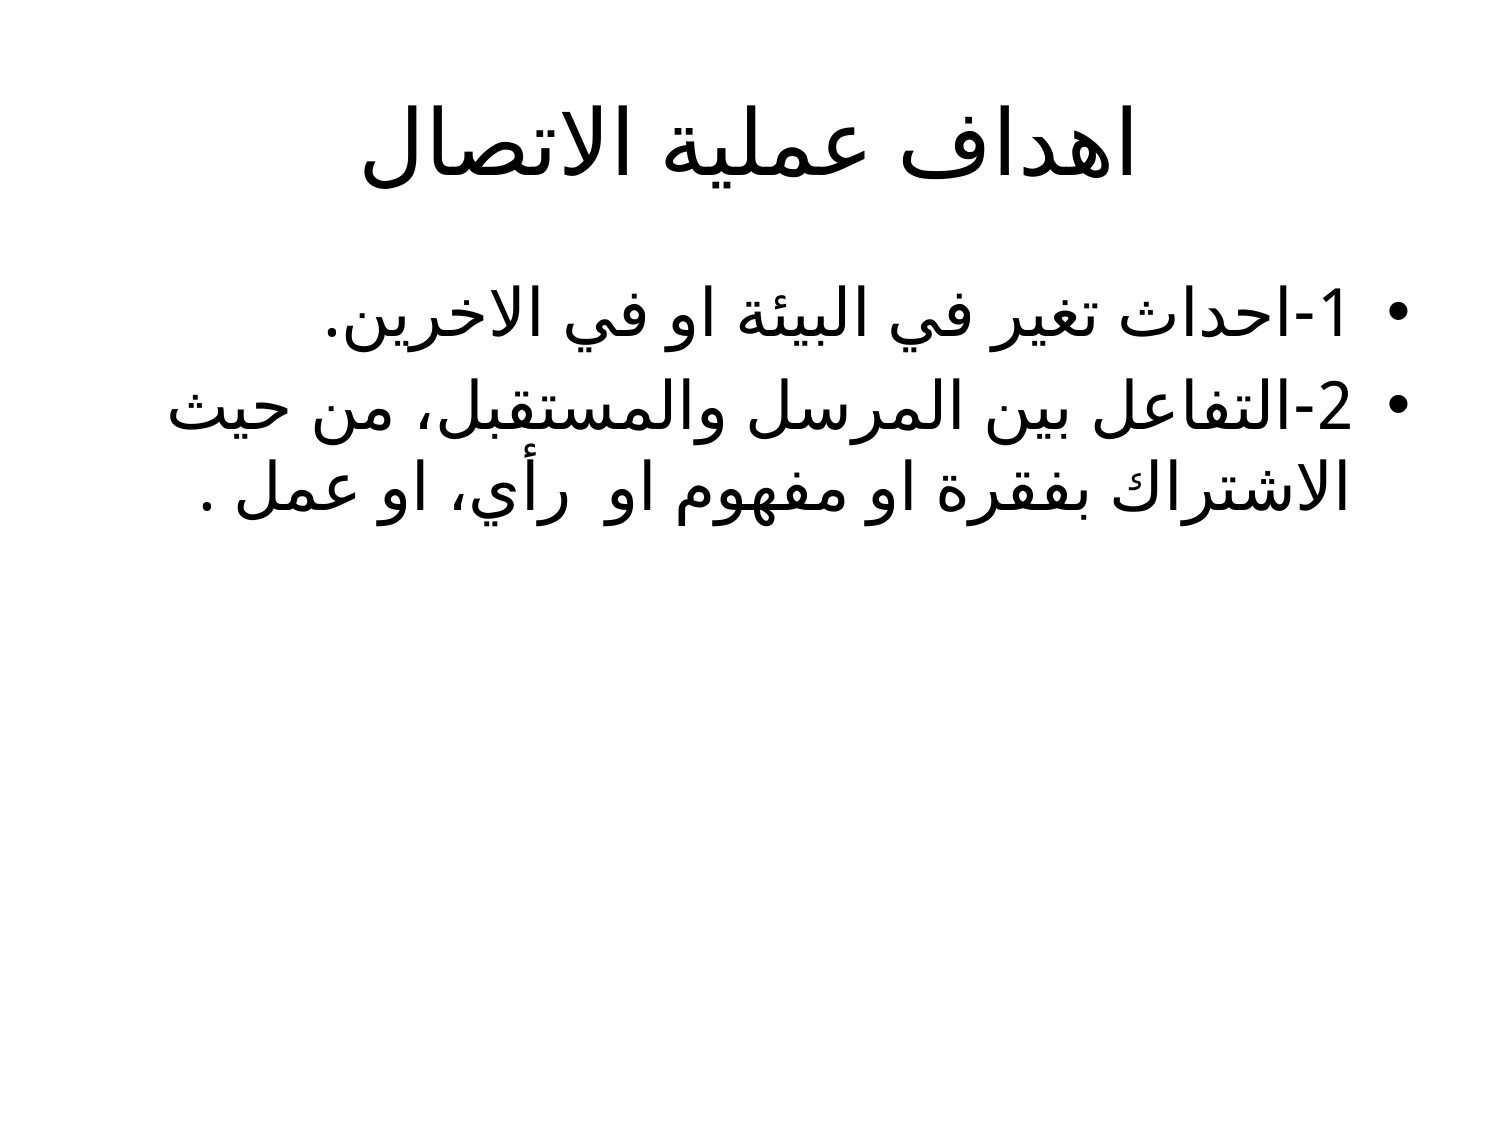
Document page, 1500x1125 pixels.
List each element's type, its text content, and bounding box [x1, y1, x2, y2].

list 1-احداث تغير في البيئة او في الاخرين. 2-التفاعل بين المرسل والمستقبل، من حيث الاشتراك بفقرة او مفهوم او رأي، او عمل . [75, 262, 1425, 1005]
title اهداف عملية الاتصال [75, 45, 1425, 233]
